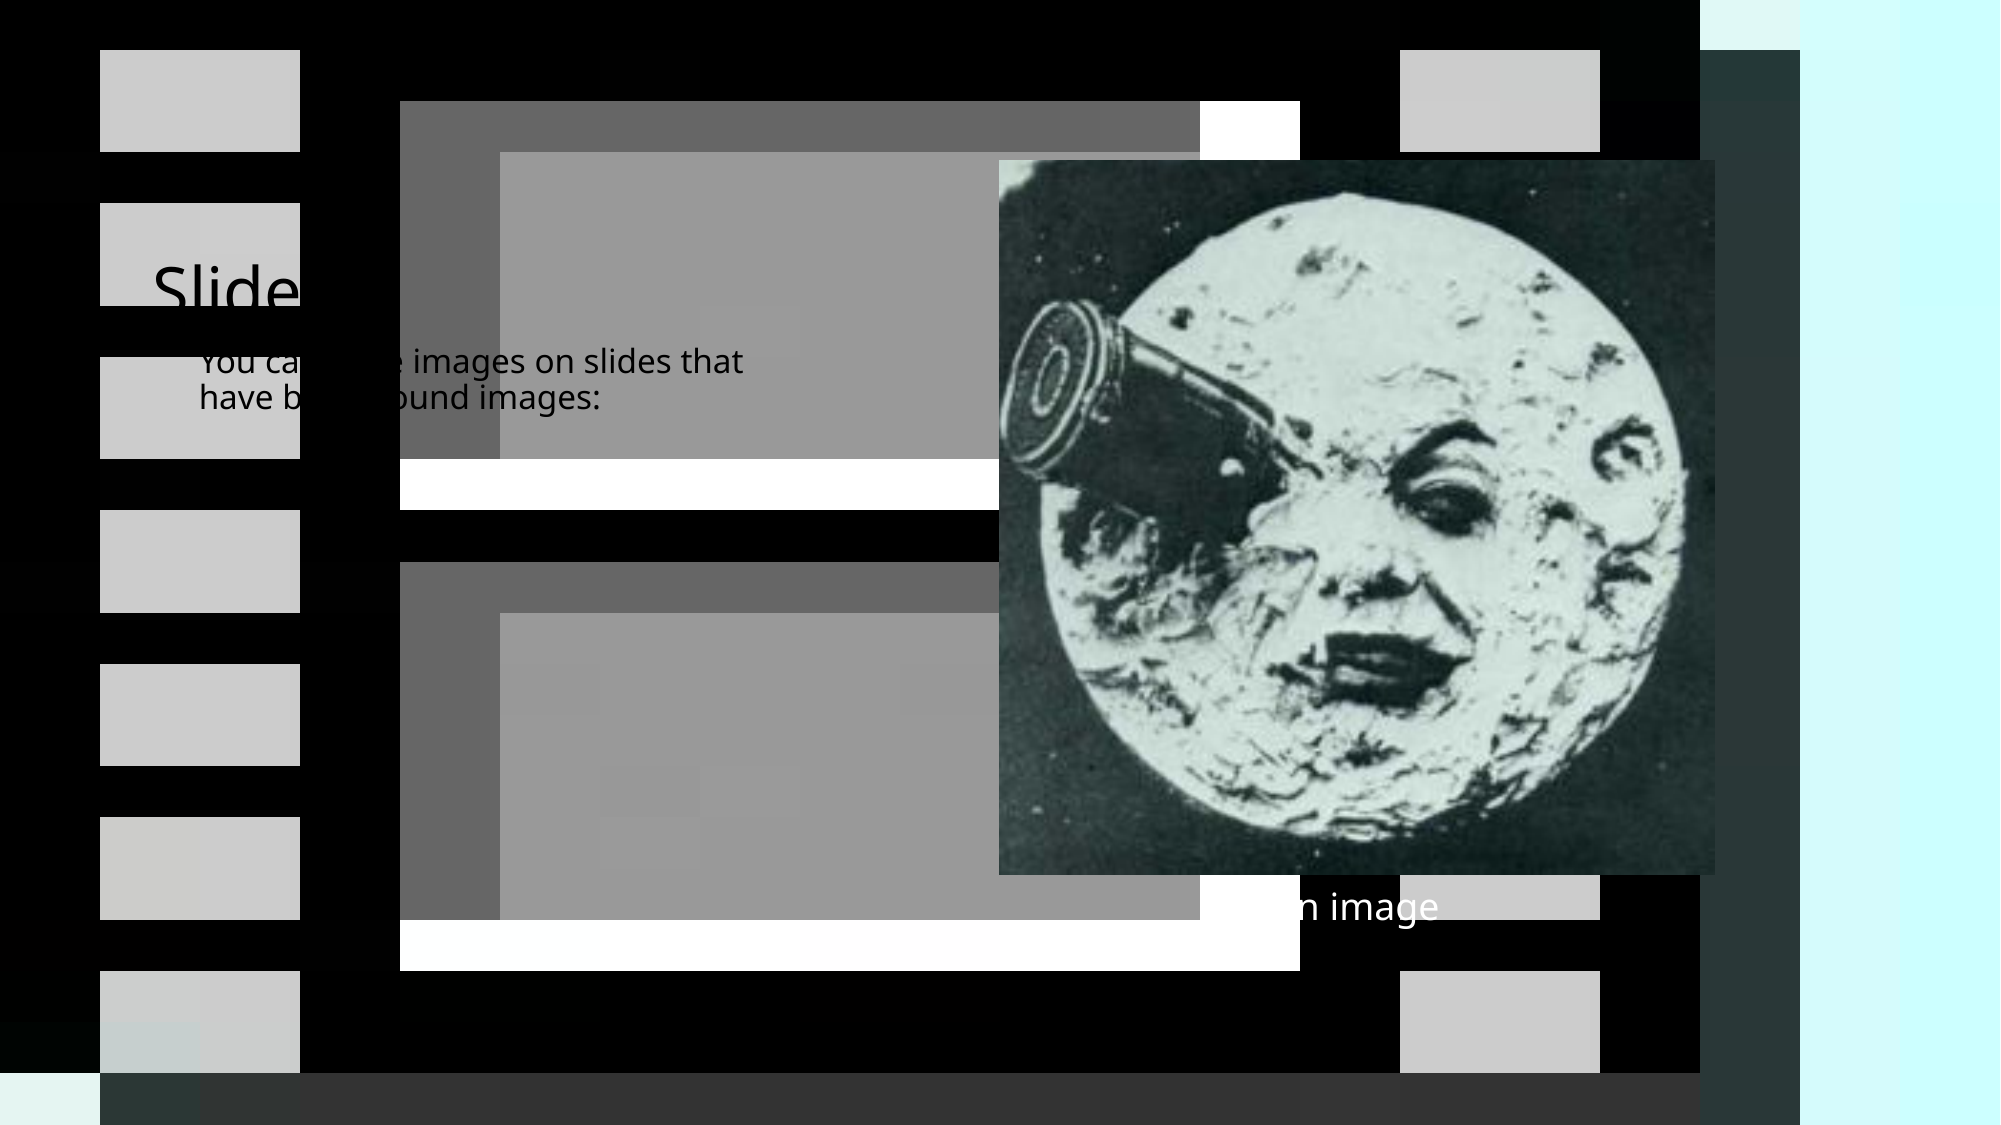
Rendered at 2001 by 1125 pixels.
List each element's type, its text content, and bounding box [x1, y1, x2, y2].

title Slide 4 [137, 75, 783, 338]
picture [0, 0, 2001, 1125]
text_box An image [849, 875, 1863, 959]
list You can have images on slides that have background images: [183, 337, 783, 963]
